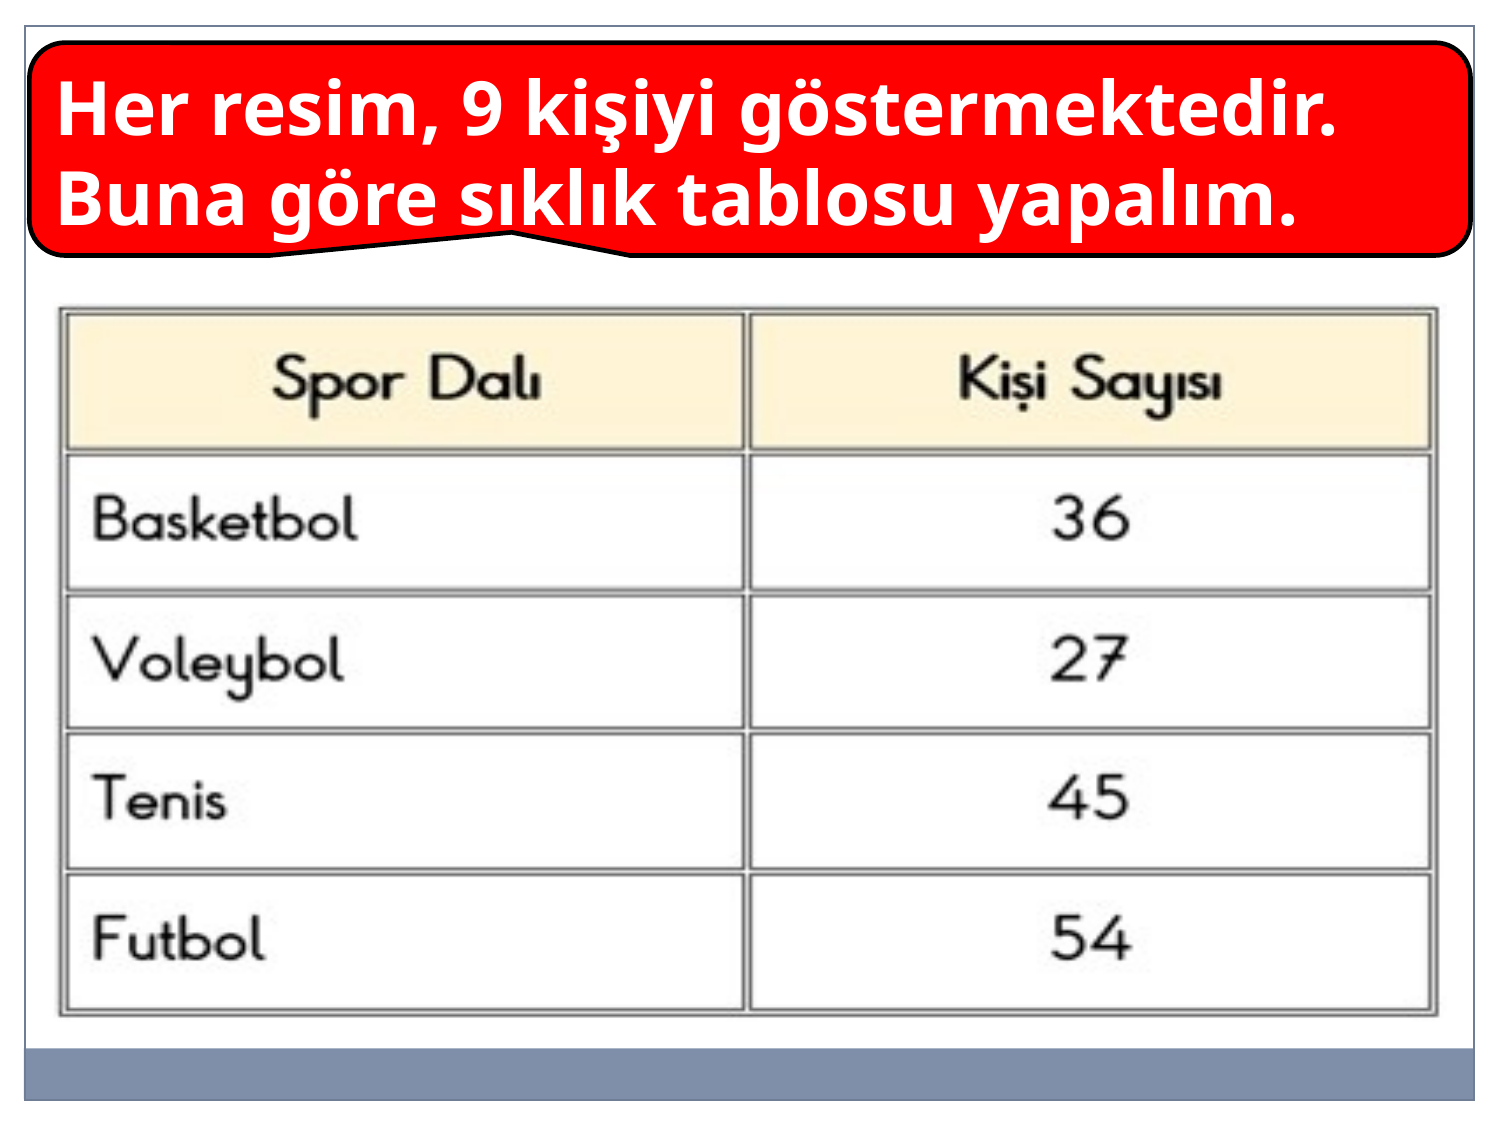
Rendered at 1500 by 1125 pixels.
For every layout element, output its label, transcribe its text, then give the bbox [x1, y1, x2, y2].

text_box Her resim, 9 kişiyi göstermektedir. Buna göre sıklık tablosu yapalım. [29, 42, 1471, 256]
picture [52, 302, 1448, 1024]
